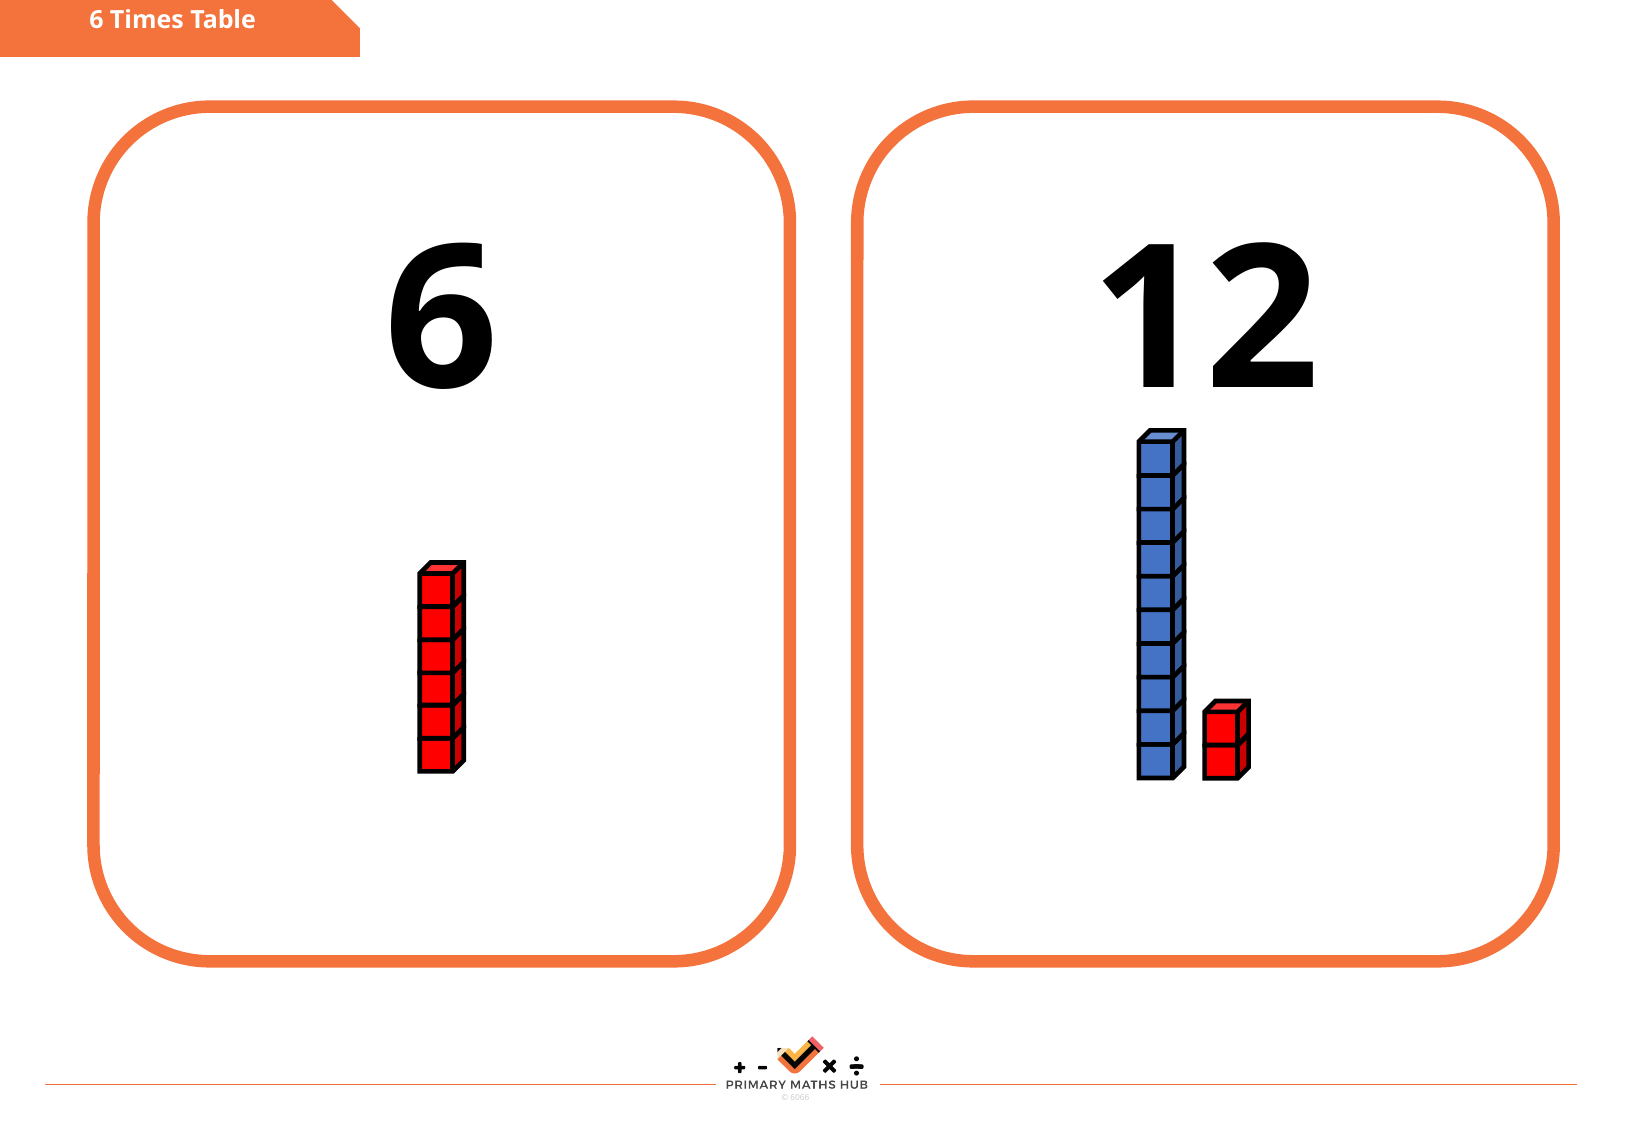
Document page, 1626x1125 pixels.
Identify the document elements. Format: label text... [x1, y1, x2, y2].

text_box 6 [93, 179, 790, 435]
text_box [419, 562, 464, 772]
text_box [856, 209, 1555, 963]
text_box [1204, 700, 1249, 779]
text_box 6 Times Table [0, 0, 361, 58]
picture [722, 1034, 872, 1094]
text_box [1138, 430, 1184, 779]
text_box [864, 105, 1547, 179]
text_box © 6066 [720, 1084, 870, 1110]
text_box [92, 207, 792, 963]
text_box 12 [857, 179, 1554, 435]
text_box [100, 105, 783, 179]
